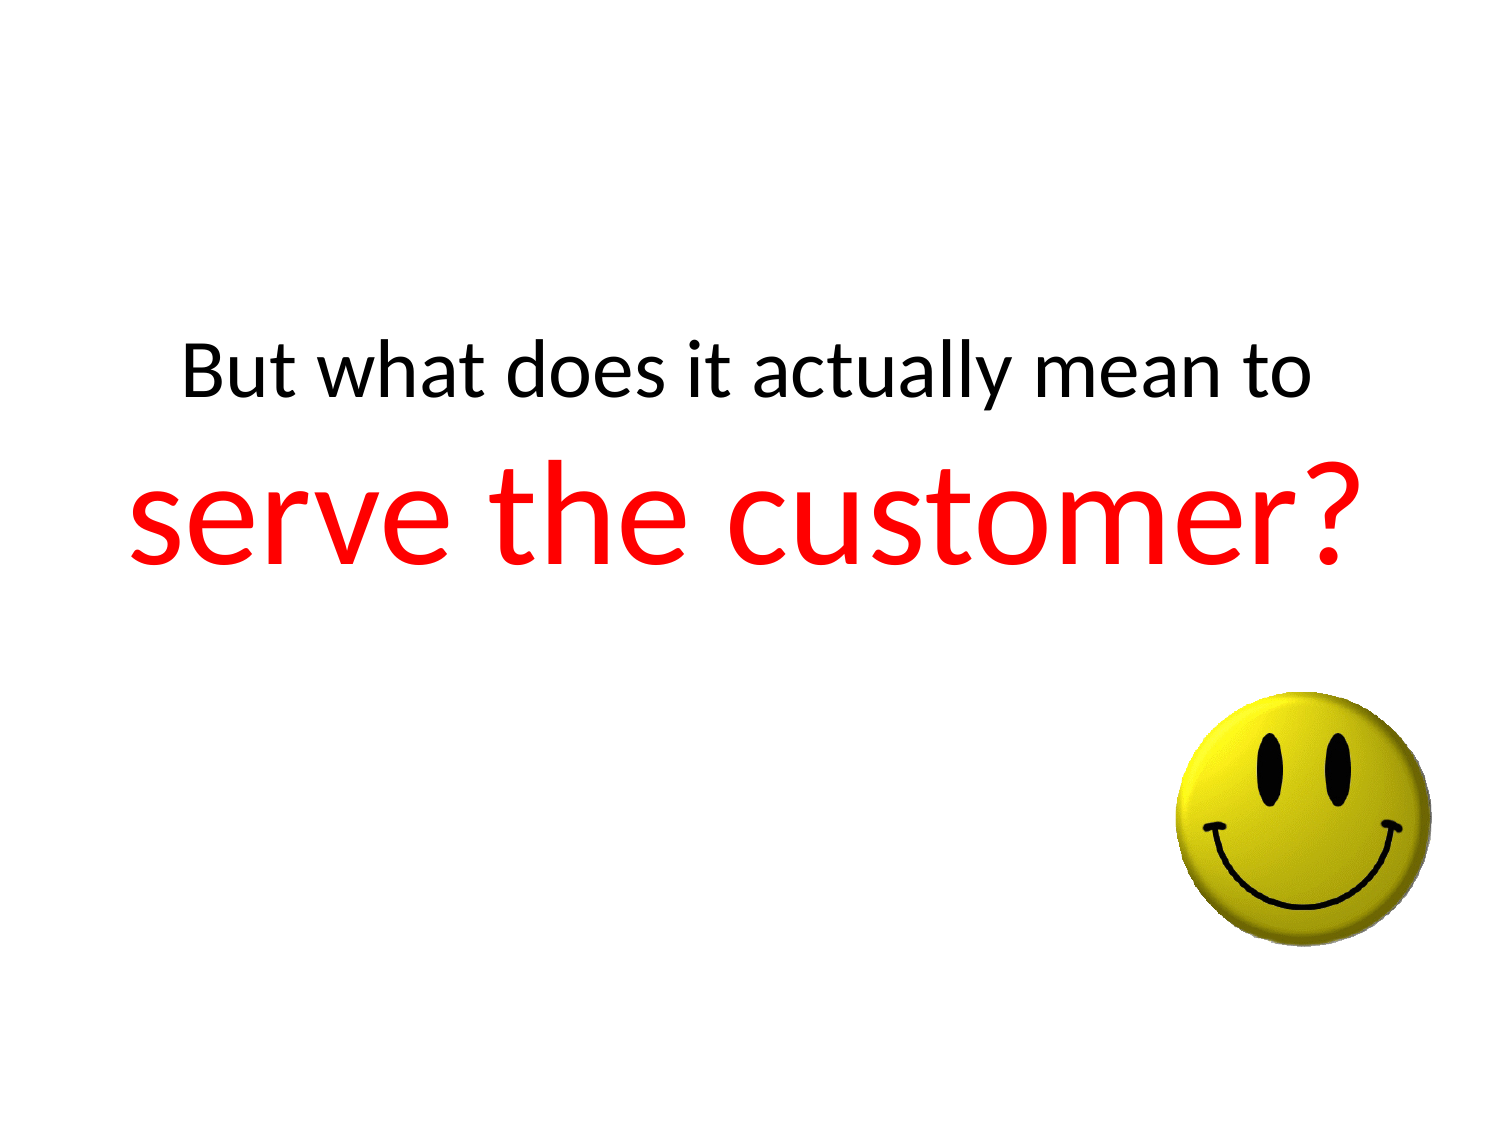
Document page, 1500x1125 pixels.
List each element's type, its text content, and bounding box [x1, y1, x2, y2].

text_box But what does it actually mean to serve the customer? [26, 306, 1470, 602]
picture [1170, 685, 1437, 956]
